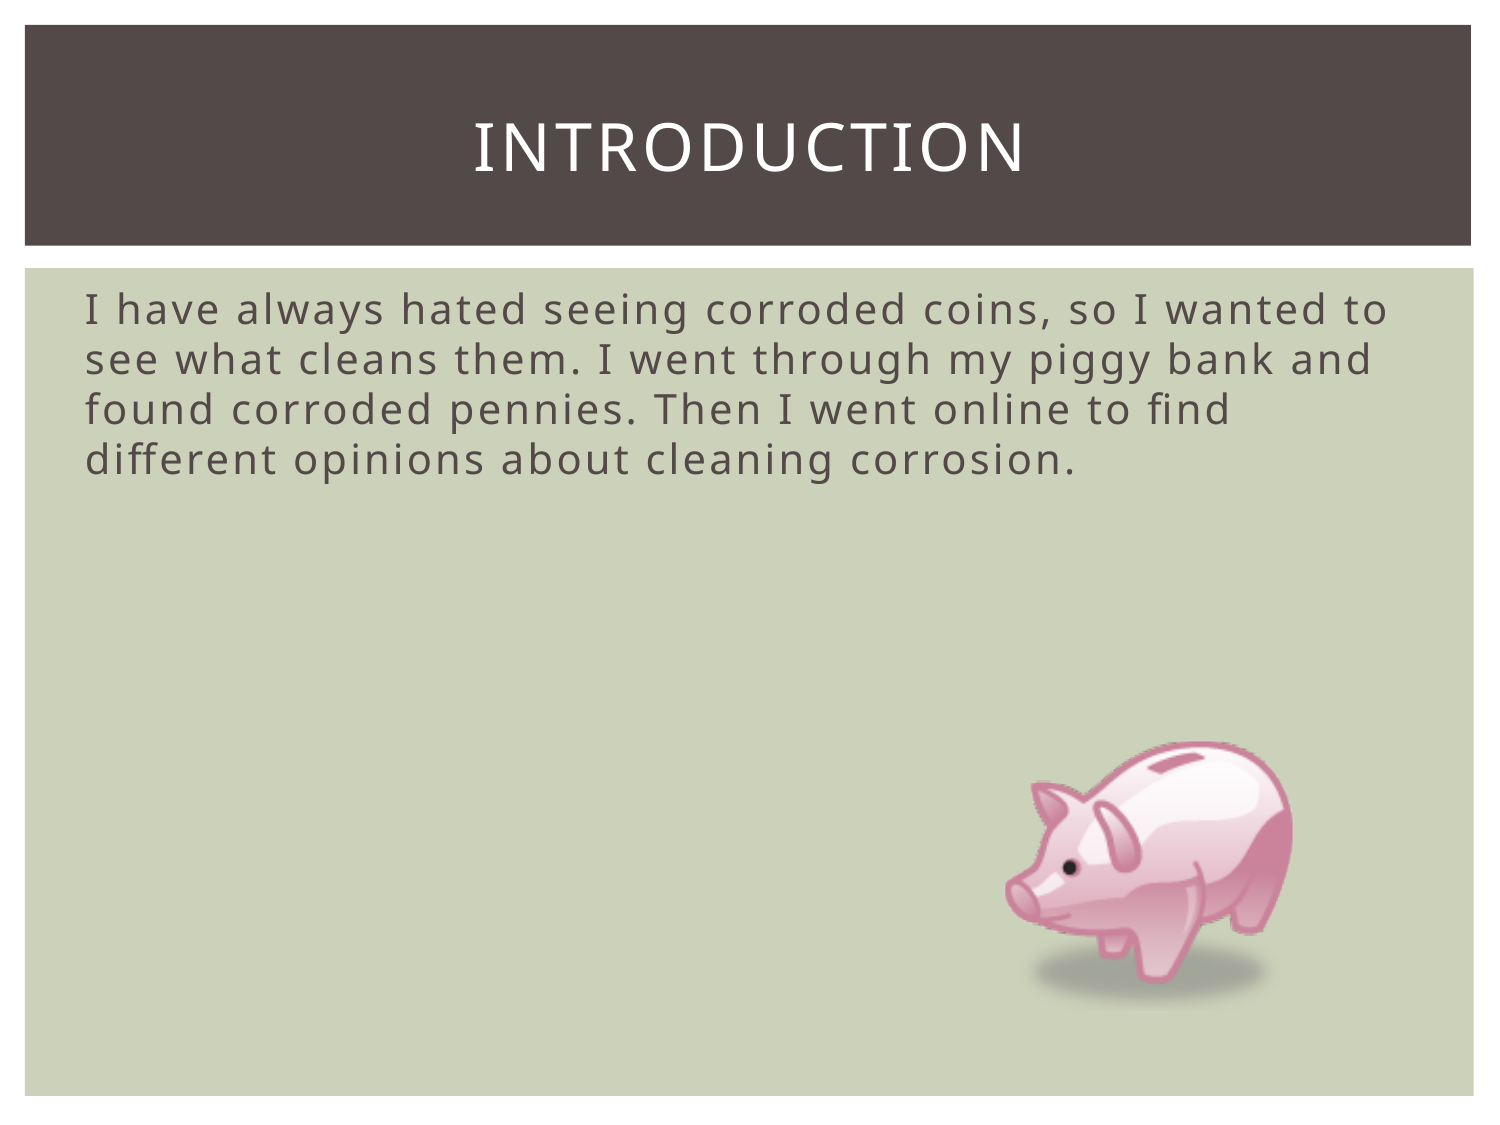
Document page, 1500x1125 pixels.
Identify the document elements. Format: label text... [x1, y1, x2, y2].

picture [999, 710, 1301, 1012]
list I have always hated seeing corroded coins, so I wanted to see what cleans them. I went through my piggy bank and found corroded pennies. Then I went online to find different opinions about cleaning corrosion. [62, 275, 1442, 998]
title Introduction [62, 58, 1438, 232]
